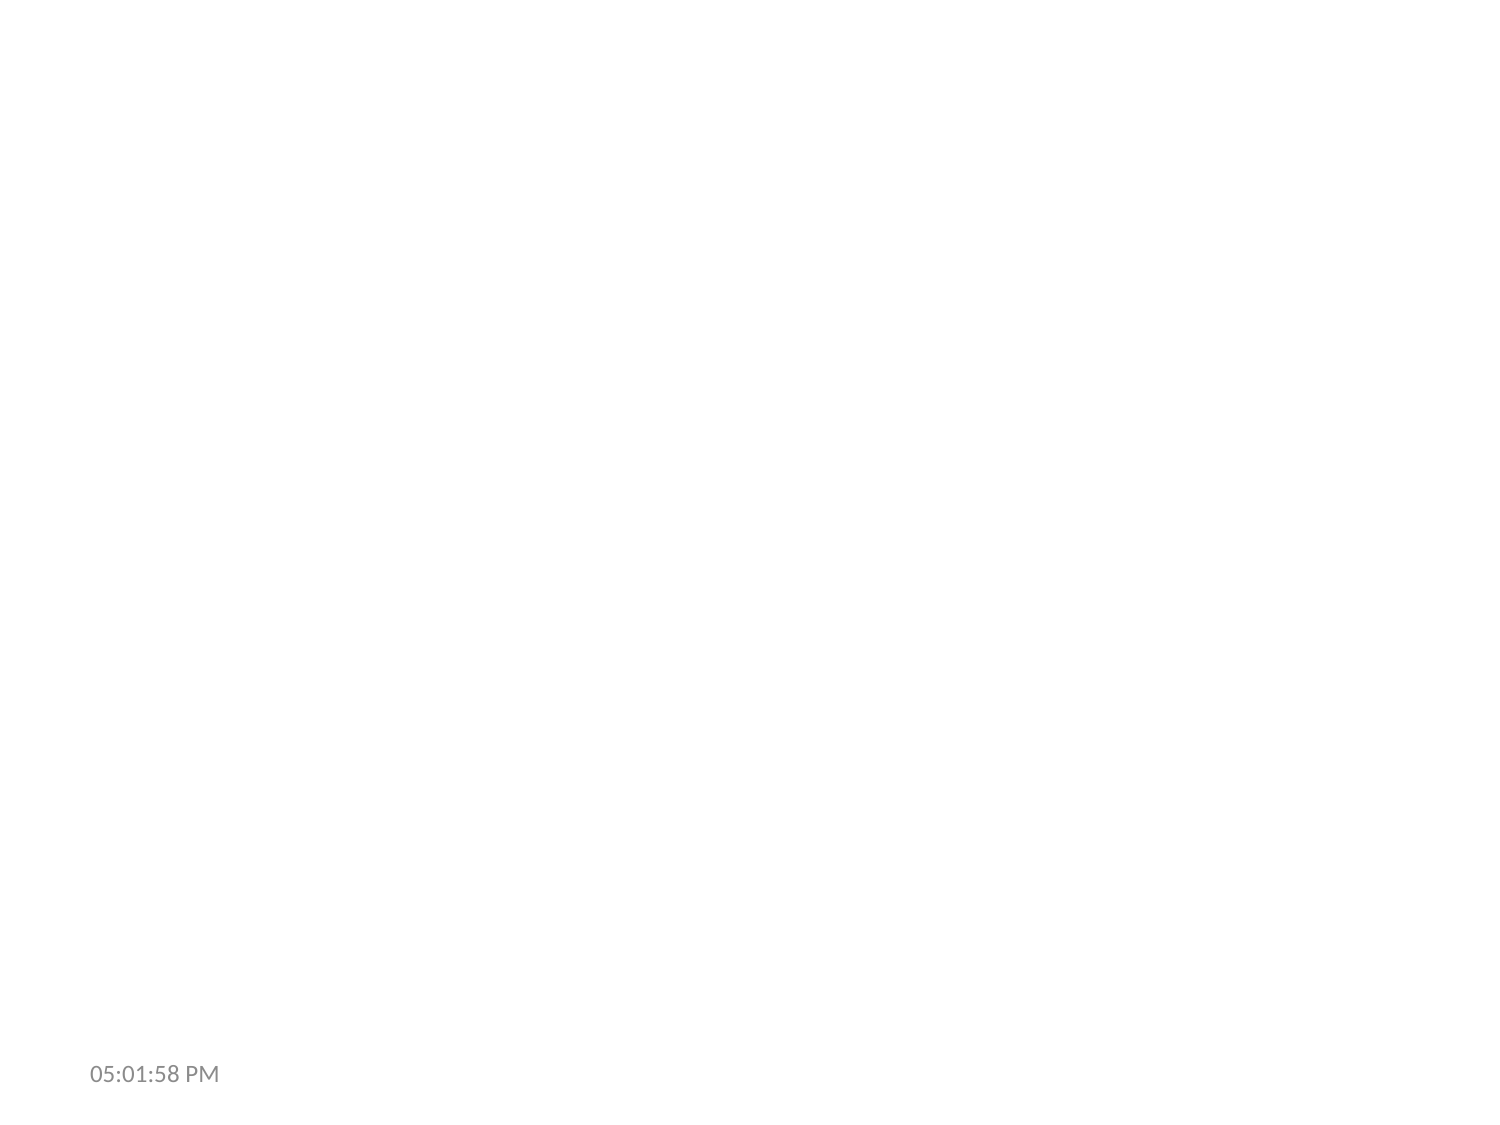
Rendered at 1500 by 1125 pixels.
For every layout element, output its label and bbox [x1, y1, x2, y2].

slide_number [75, 1042, 425, 1103]
